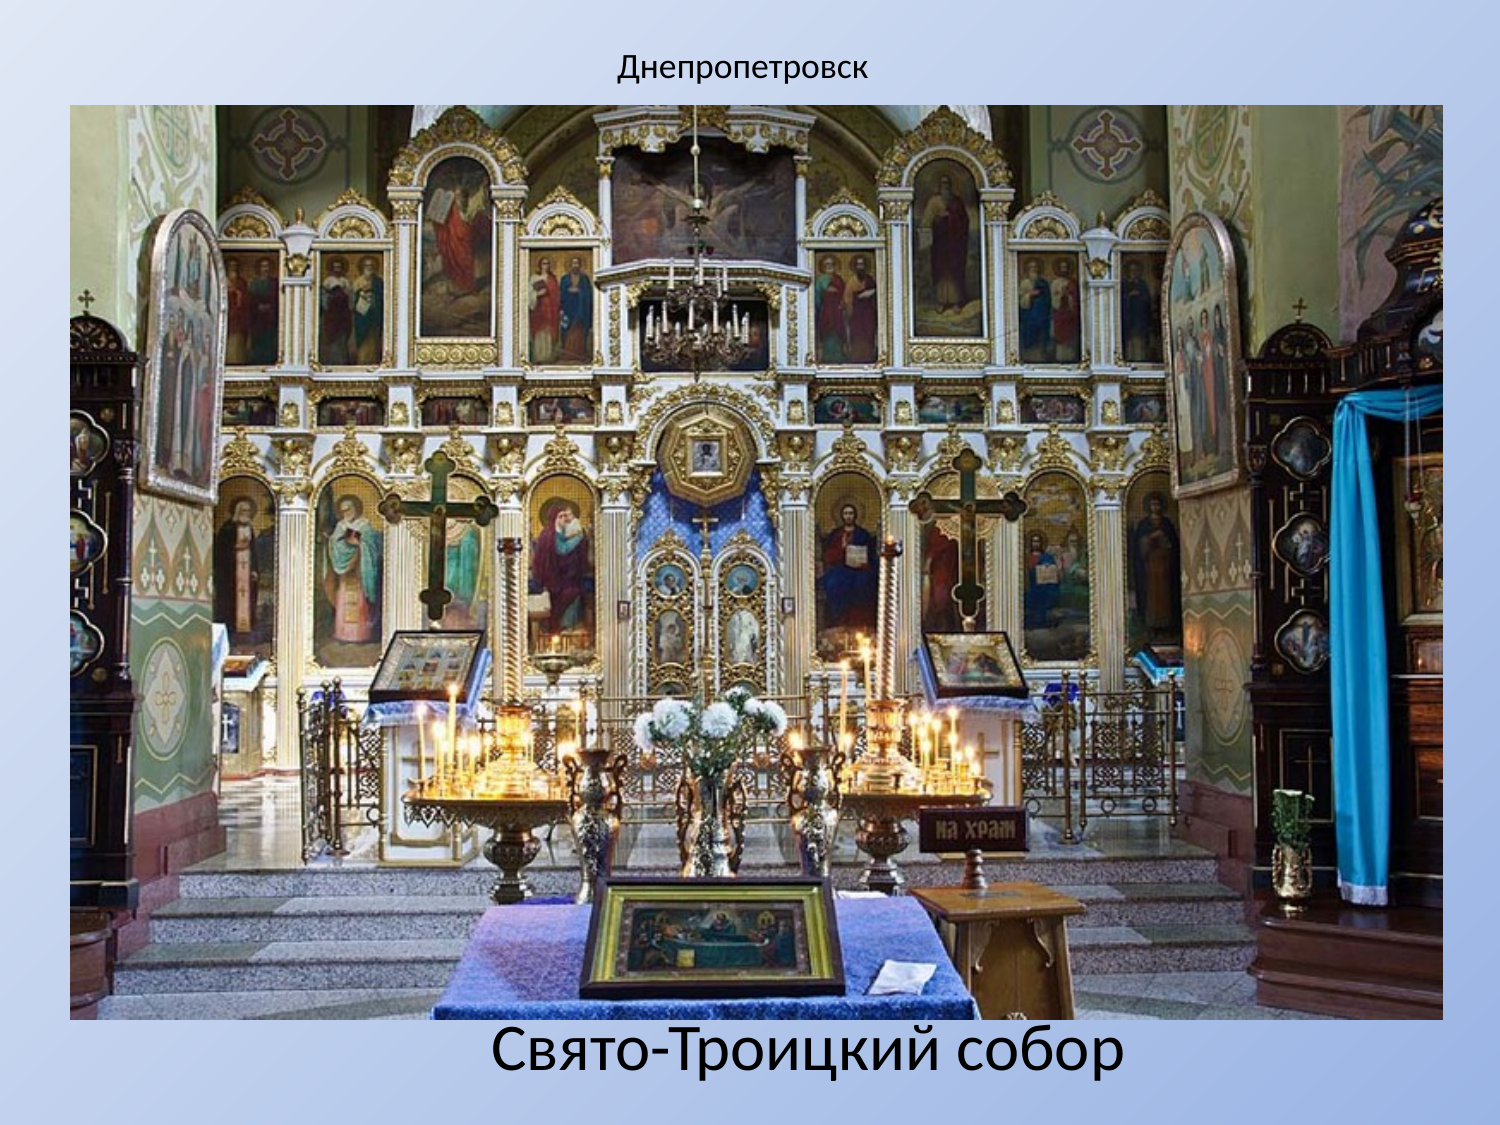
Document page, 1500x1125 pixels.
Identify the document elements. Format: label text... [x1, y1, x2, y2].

subtitle Свято-Троицкий собор [187, 1027, 1430, 1102]
picture [70, 105, 1443, 1020]
title Днепропетровск [105, 35, 1381, 94]
